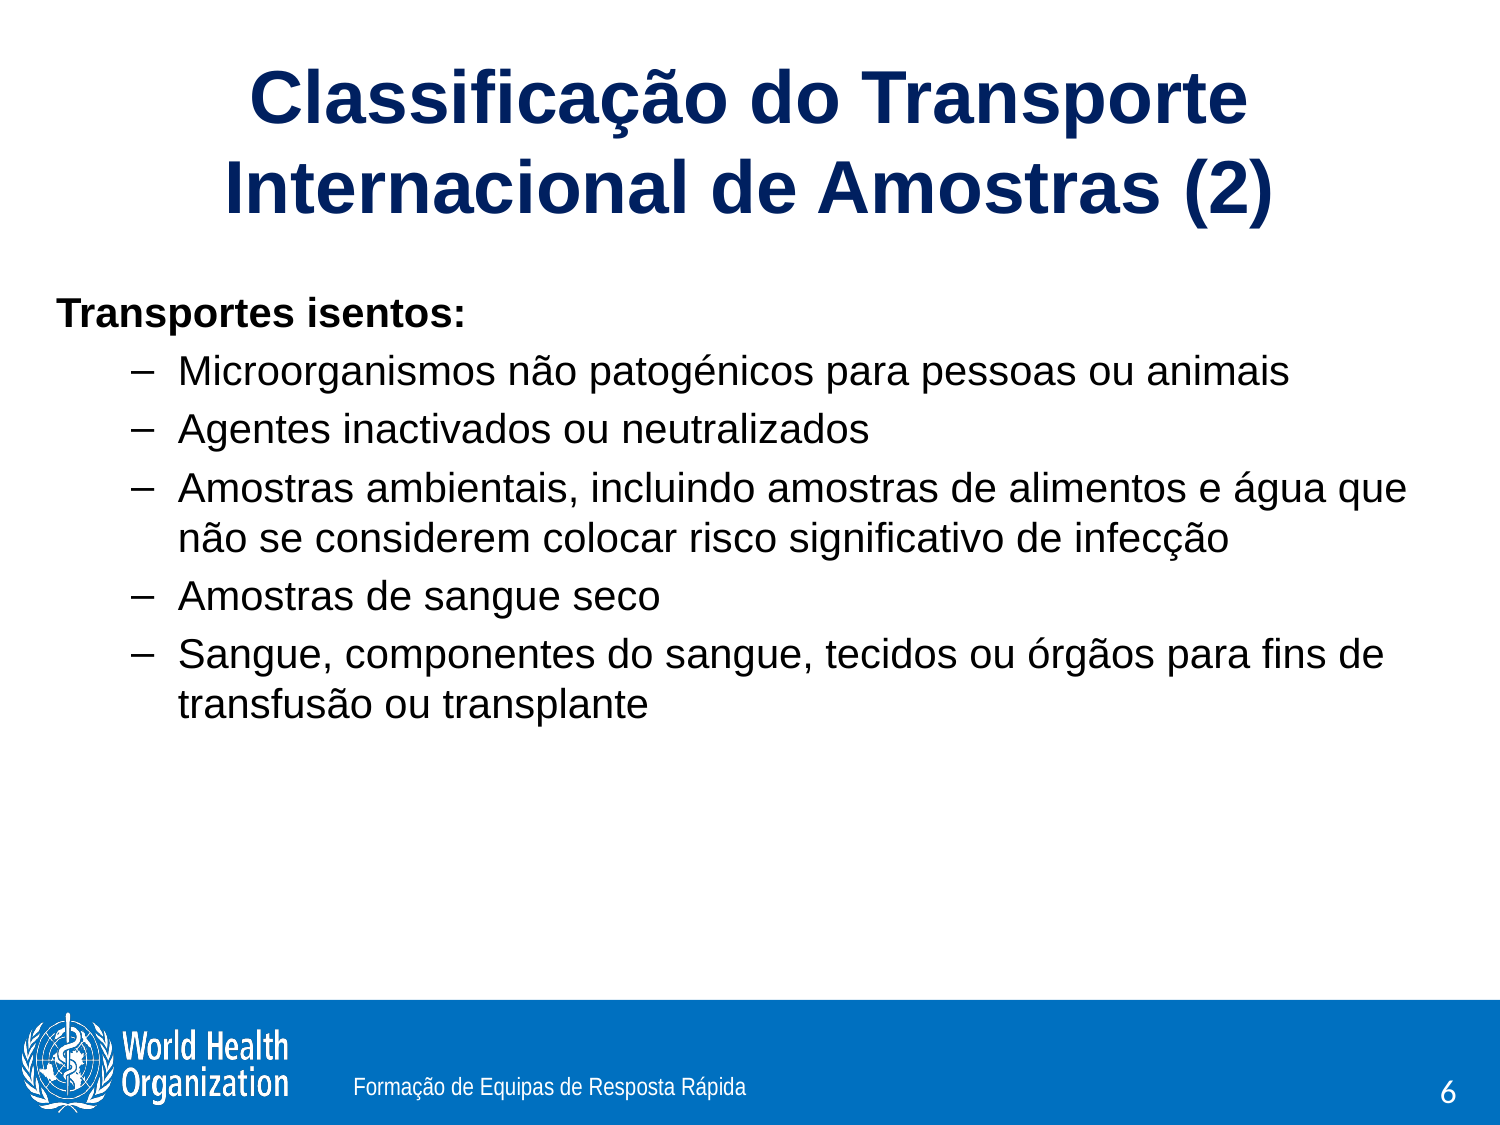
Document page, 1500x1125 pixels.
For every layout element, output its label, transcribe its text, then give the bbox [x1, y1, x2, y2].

text_box Transportes isentos: Microorganismos não patogénicos para pessoas ou animais Agentes inactivados ou neutralizados Amostras ambientais, incluindo amostras de alimentos e água que não se considerem colocar risco significativo de infecção Amostras de sangue seco Sangue, componentes do sangue, tecidos ou órgãos para fins de transfusão ou transplante [41, 219, 1500, 963]
picture [21, 1012, 288, 1113]
title Classificação do Transporte Internacional de Amostras (2) [75, 45, 1425, 219]
